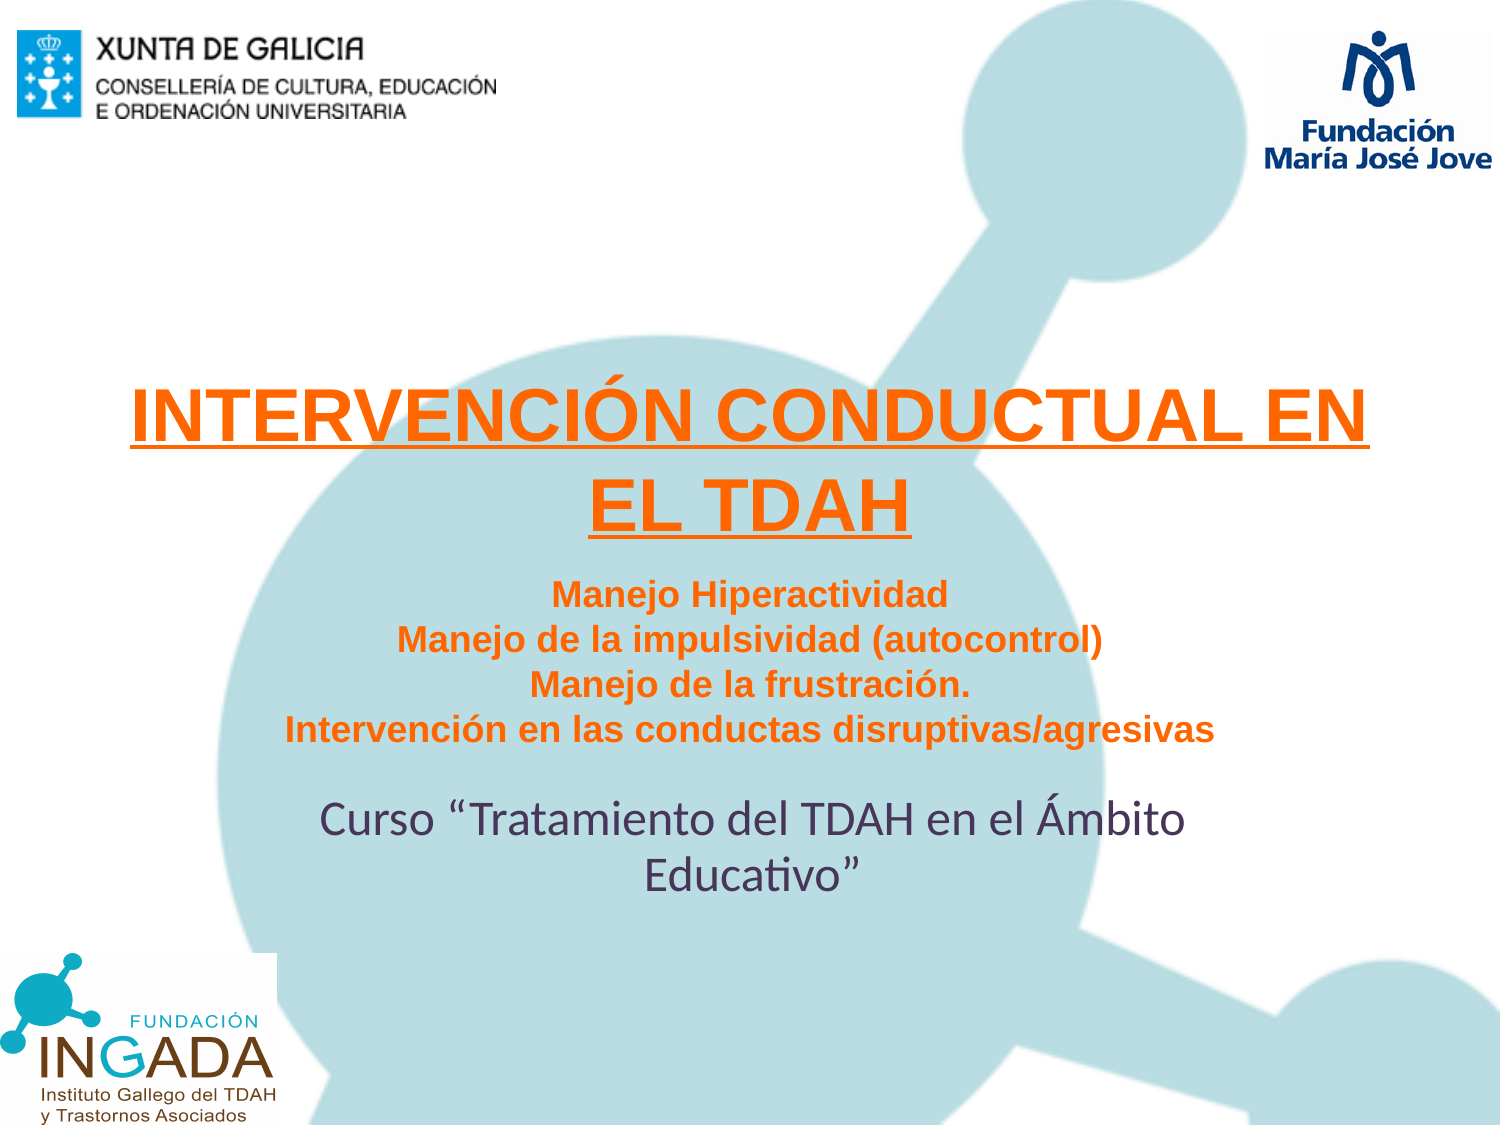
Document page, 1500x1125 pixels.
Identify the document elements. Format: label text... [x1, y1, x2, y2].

text_box Curso “Tratamiento del TDAH en el Ámbito Educativo” [227, 783, 1278, 938]
picture [0, 0, 1500, 1125]
subtitle Manejo Hiperactividad Manejo de la impulsividad (autocontrol) Manejo de la frustración. Intervención en las conductas disruptivas/agresivas [225, 562, 1276, 734]
title INTERVENCIÓN CONDUCTUAL EN EL TDAH [112, 358, 1388, 600]
